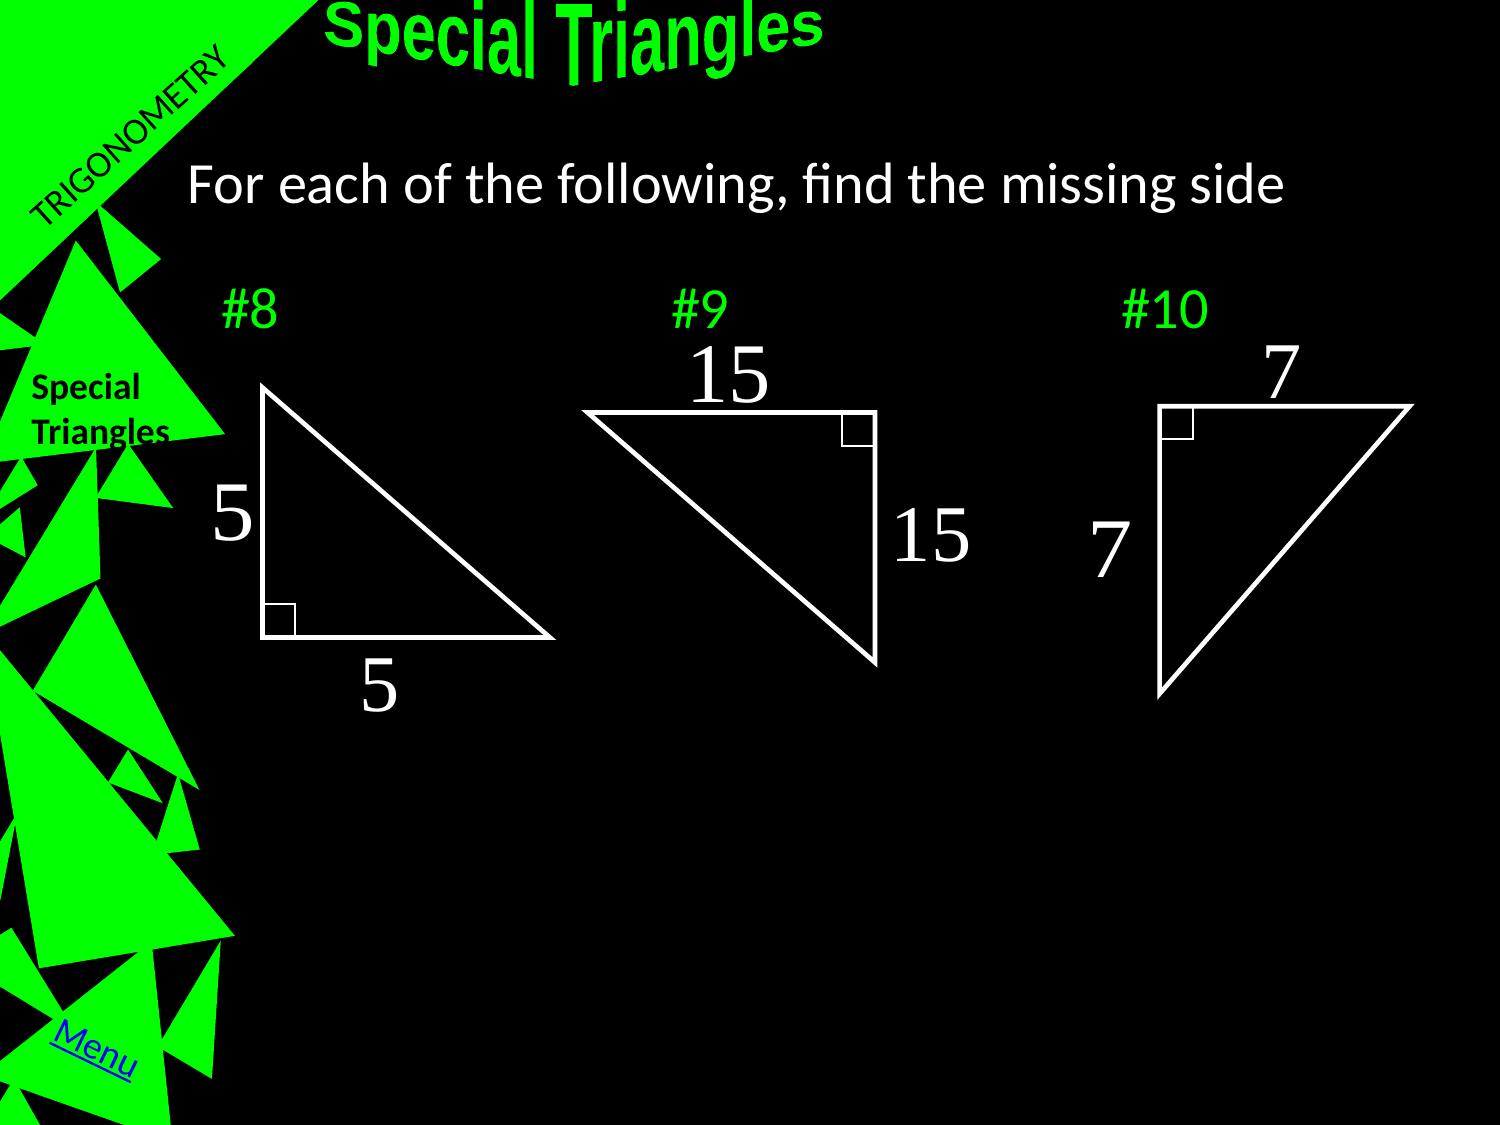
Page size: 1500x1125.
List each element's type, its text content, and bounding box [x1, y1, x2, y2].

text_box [1075, 499, 1143, 594]
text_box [1249, 324, 1318, 419]
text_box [1140, 424, 1429, 676]
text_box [0, 0, 321, 1125]
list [349, 646, 411, 732]
text_box For each of the following, find the missing side [326, 137, 1450, 223]
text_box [887, 487, 982, 582]
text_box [199, 462, 261, 557]
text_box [683, 324, 778, 419]
text_box #8 #9 #10 [326, 262, 1500, 348]
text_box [262, 387, 551, 638]
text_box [587, 412, 876, 663]
